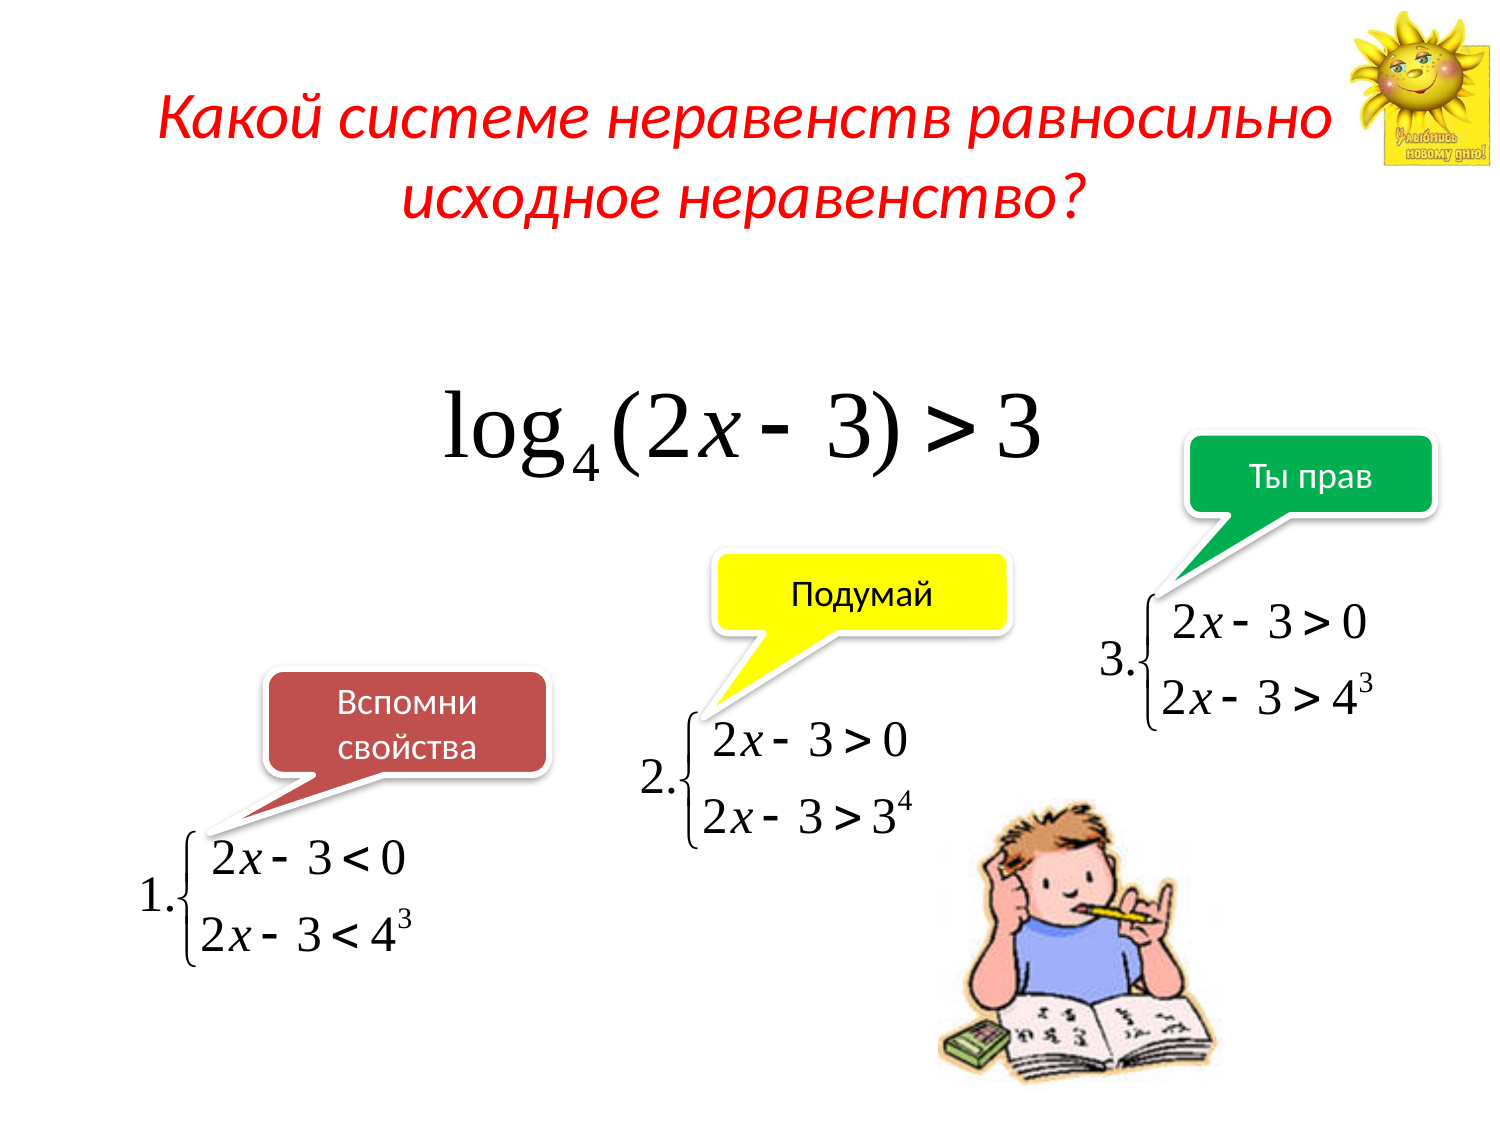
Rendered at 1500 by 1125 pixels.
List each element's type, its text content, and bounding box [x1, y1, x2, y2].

title Какой системе неравенств равносильно исходное неравенство? [70, 58, 1421, 247]
text_box Подумай [710, 547, 1014, 702]
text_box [1092, 585, 1387, 740]
text_box Ты прав [1163, 429, 1439, 584]
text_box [430, 361, 1055, 498]
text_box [631, 703, 927, 859]
picture [938, 798, 1223, 1091]
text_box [135, 822, 426, 977]
picture [1350, 11, 1491, 167]
text_box Вспомни свойства [226, 665, 553, 820]
